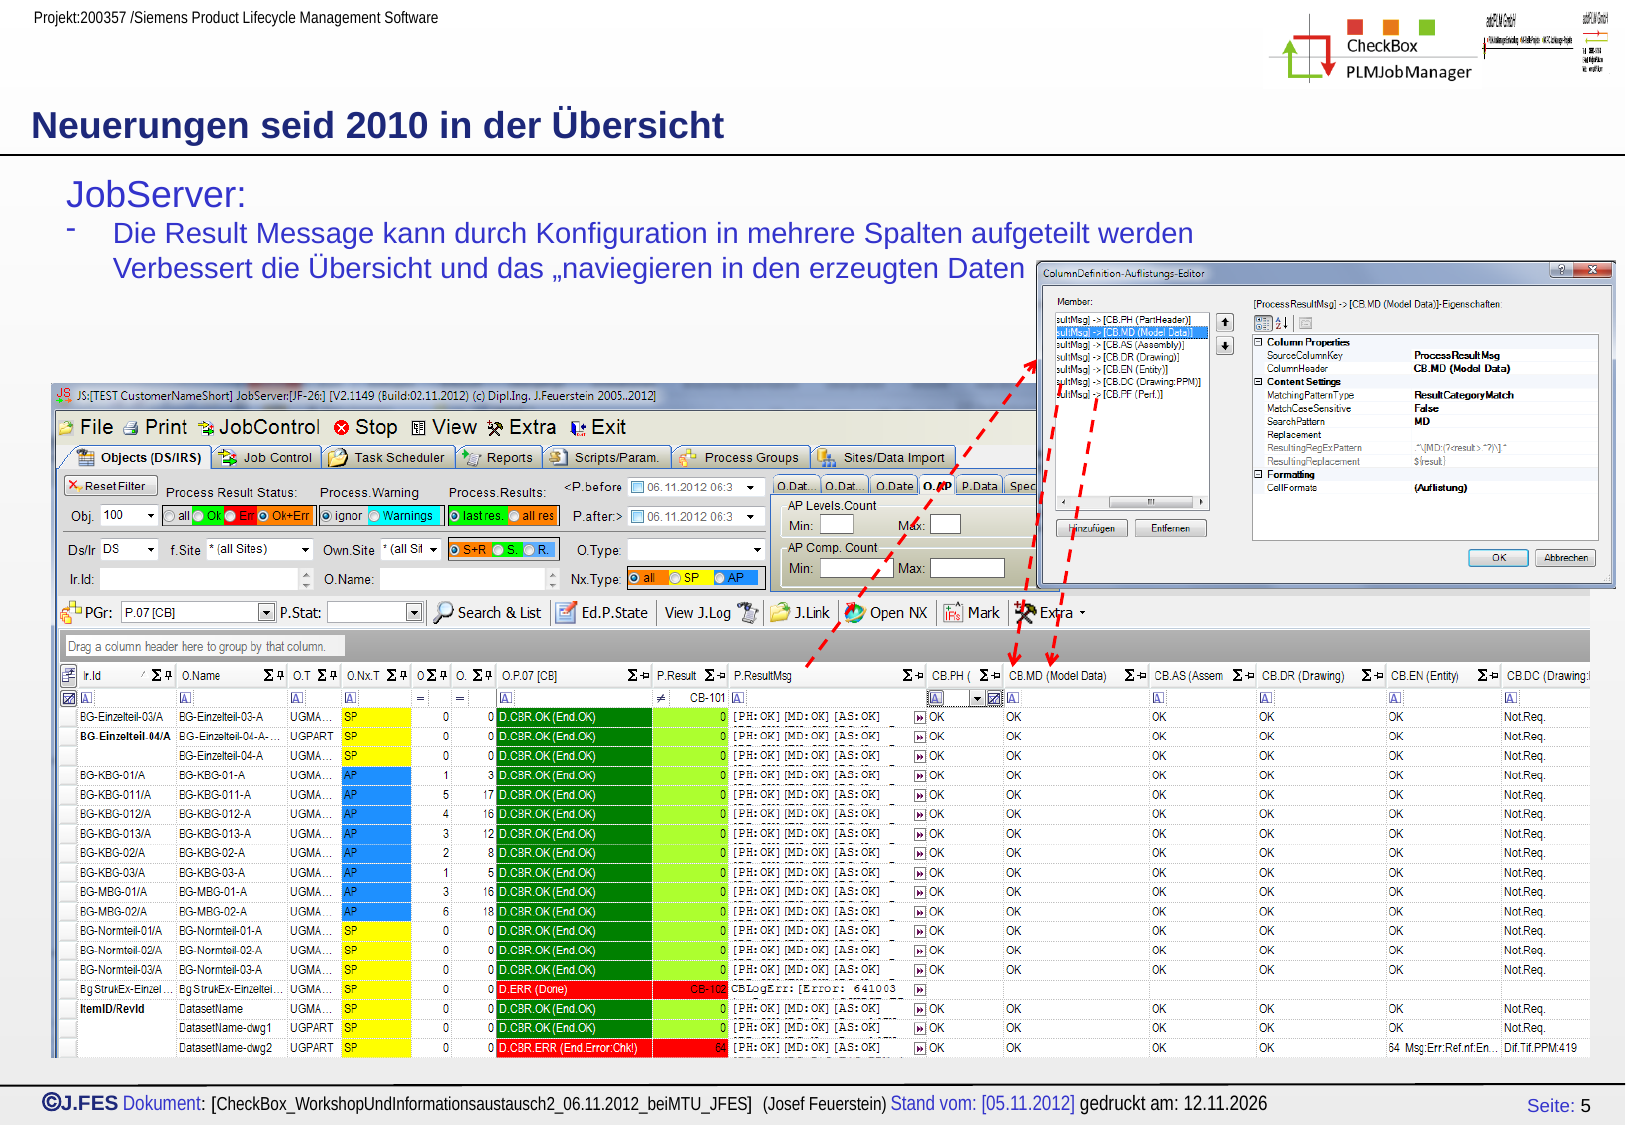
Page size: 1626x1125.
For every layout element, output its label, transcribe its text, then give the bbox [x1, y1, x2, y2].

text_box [1049, 398, 1098, 668]
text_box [806, 359, 1037, 668]
title Neuerungen seid 2010 in der Übersicht [30, 73, 1600, 148]
text_box JobServer: Die Result Message kann durch Konfiguration in mehrere Spalten aufgeteilt werden Verbessert die Übersicht und das „naviegieren in den erzeugten Daten [51, 162, 1530, 292]
picture [50, 260, 1616, 1058]
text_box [1042, 383, 1062, 668]
picture [1263, 10, 1482, 73]
